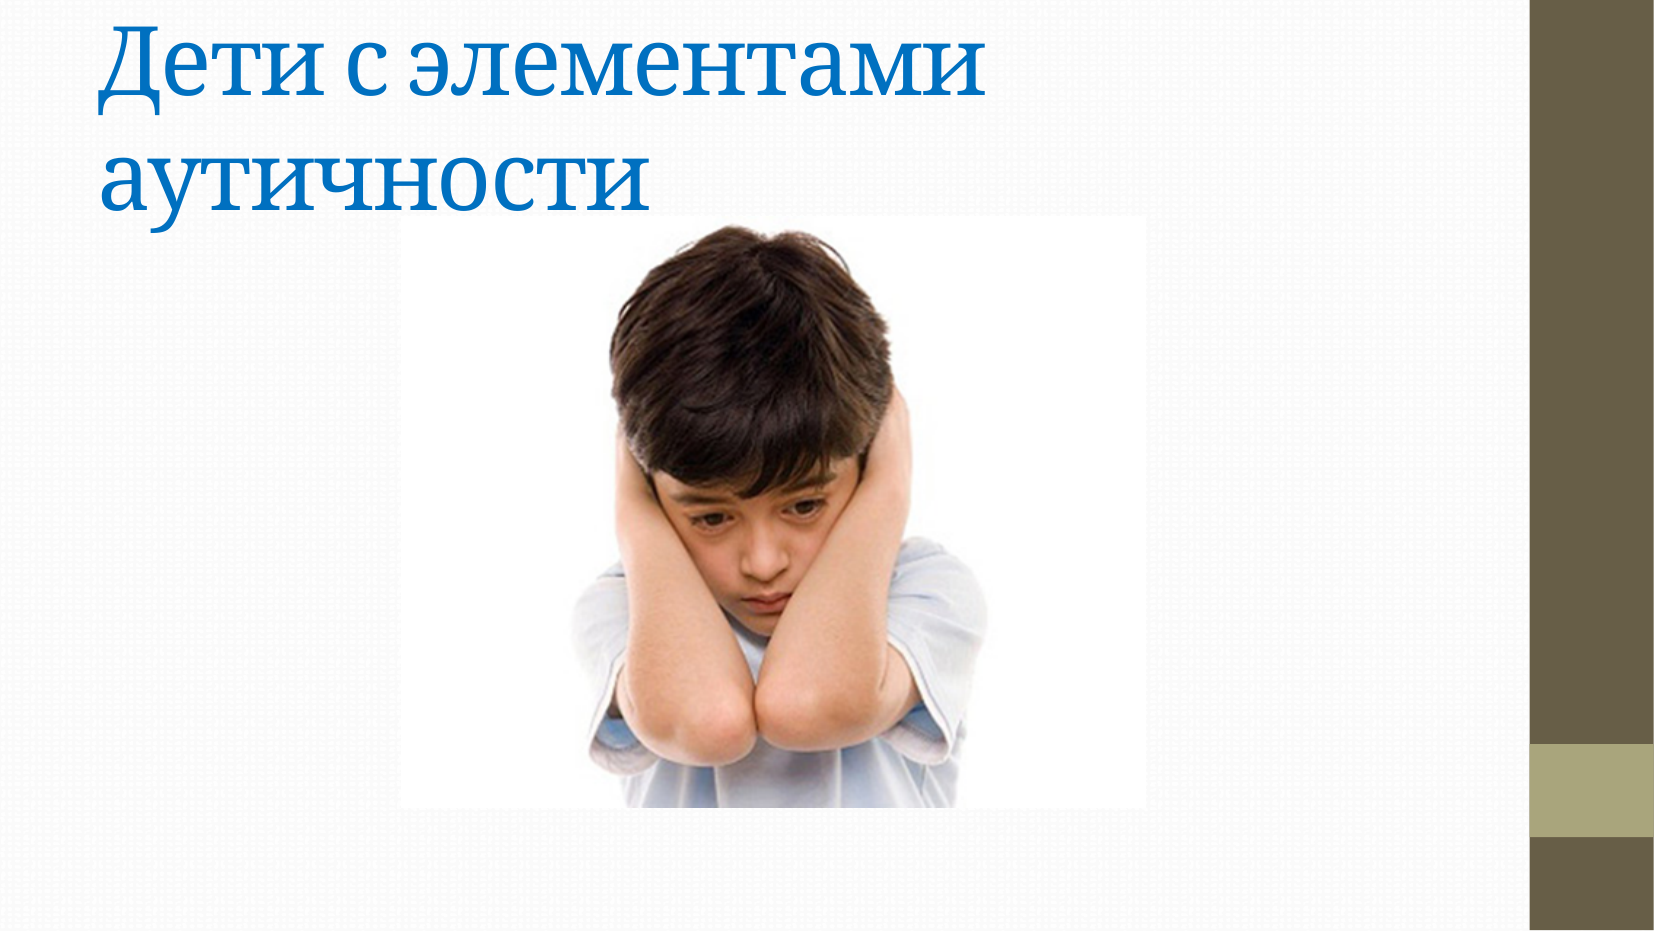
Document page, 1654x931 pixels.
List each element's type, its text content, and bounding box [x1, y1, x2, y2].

title Дети с элементами аутичности [82, 37, 1461, 193]
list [401, 216, 1147, 809]
